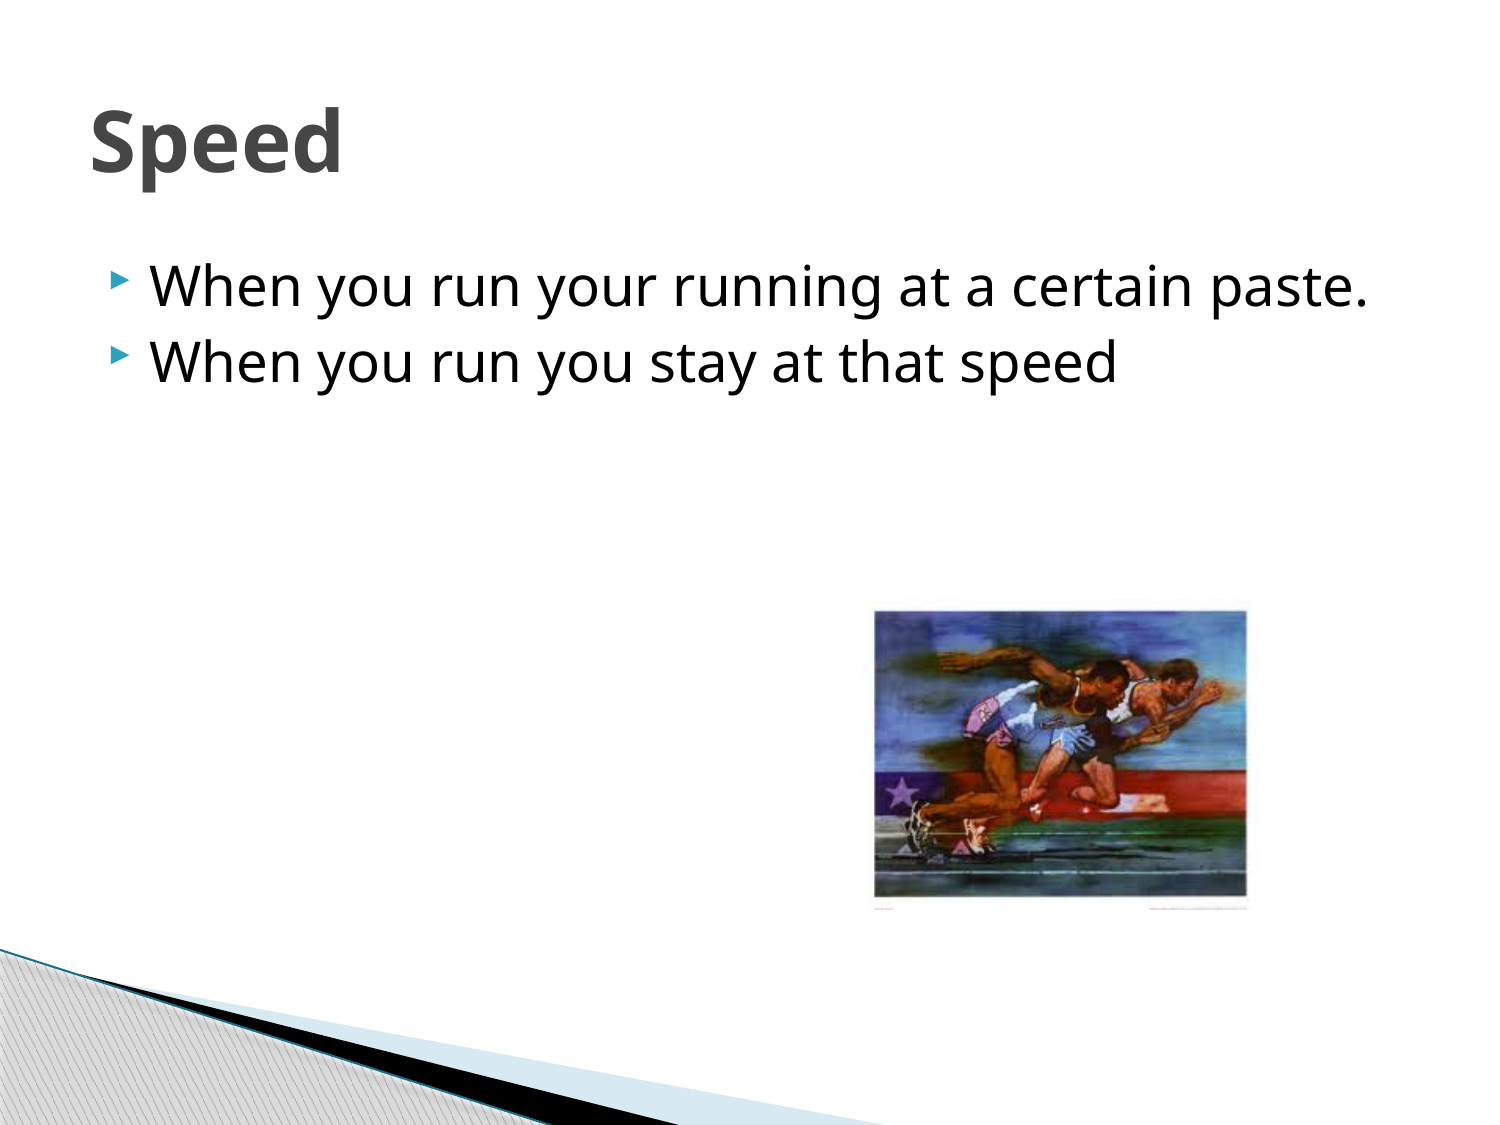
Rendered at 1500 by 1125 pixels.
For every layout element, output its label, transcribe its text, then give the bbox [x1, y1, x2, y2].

title Speed [75, 45, 1425, 233]
picture [862, 599, 1260, 910]
list When you run your running at a certain paste. When you run you stay at that speed [75, 243, 1425, 986]
